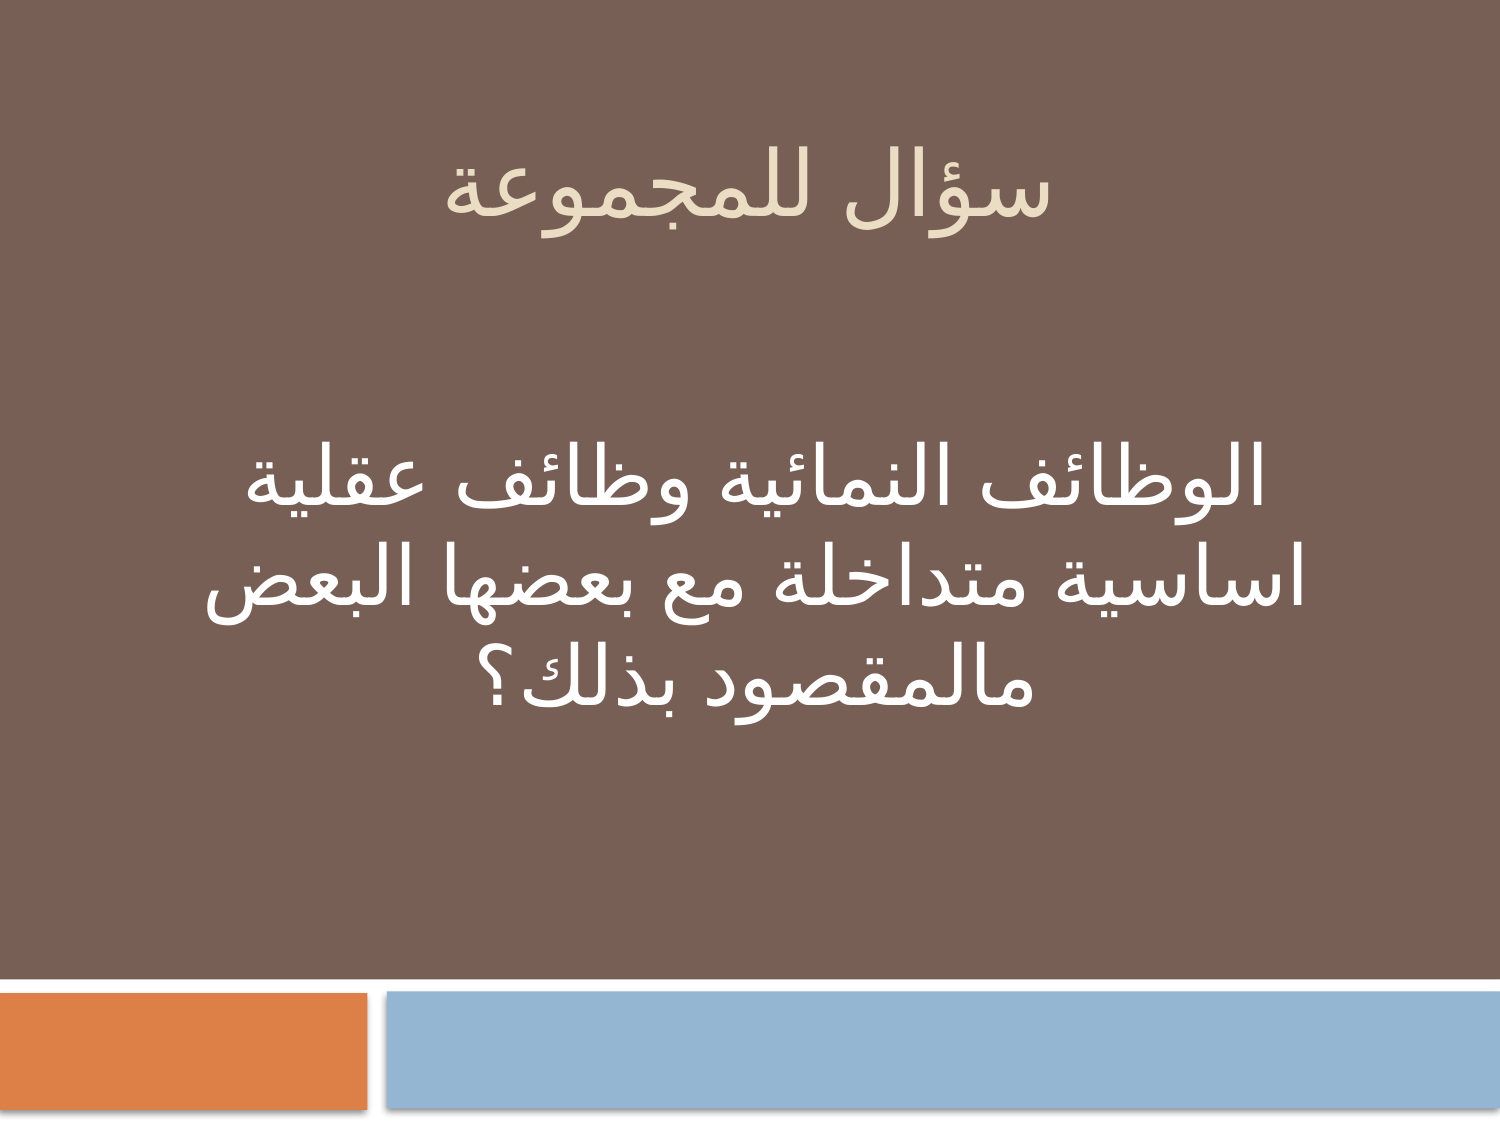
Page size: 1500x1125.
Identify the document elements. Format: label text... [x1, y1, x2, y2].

title سؤال للمجموعة [218, 113, 1281, 242]
subtitle الوظائف النمائية وظائف عقلية اساسية متداخلة مع بعضها البعض مالمقصود بذلك؟ [123, 326, 1390, 739]
